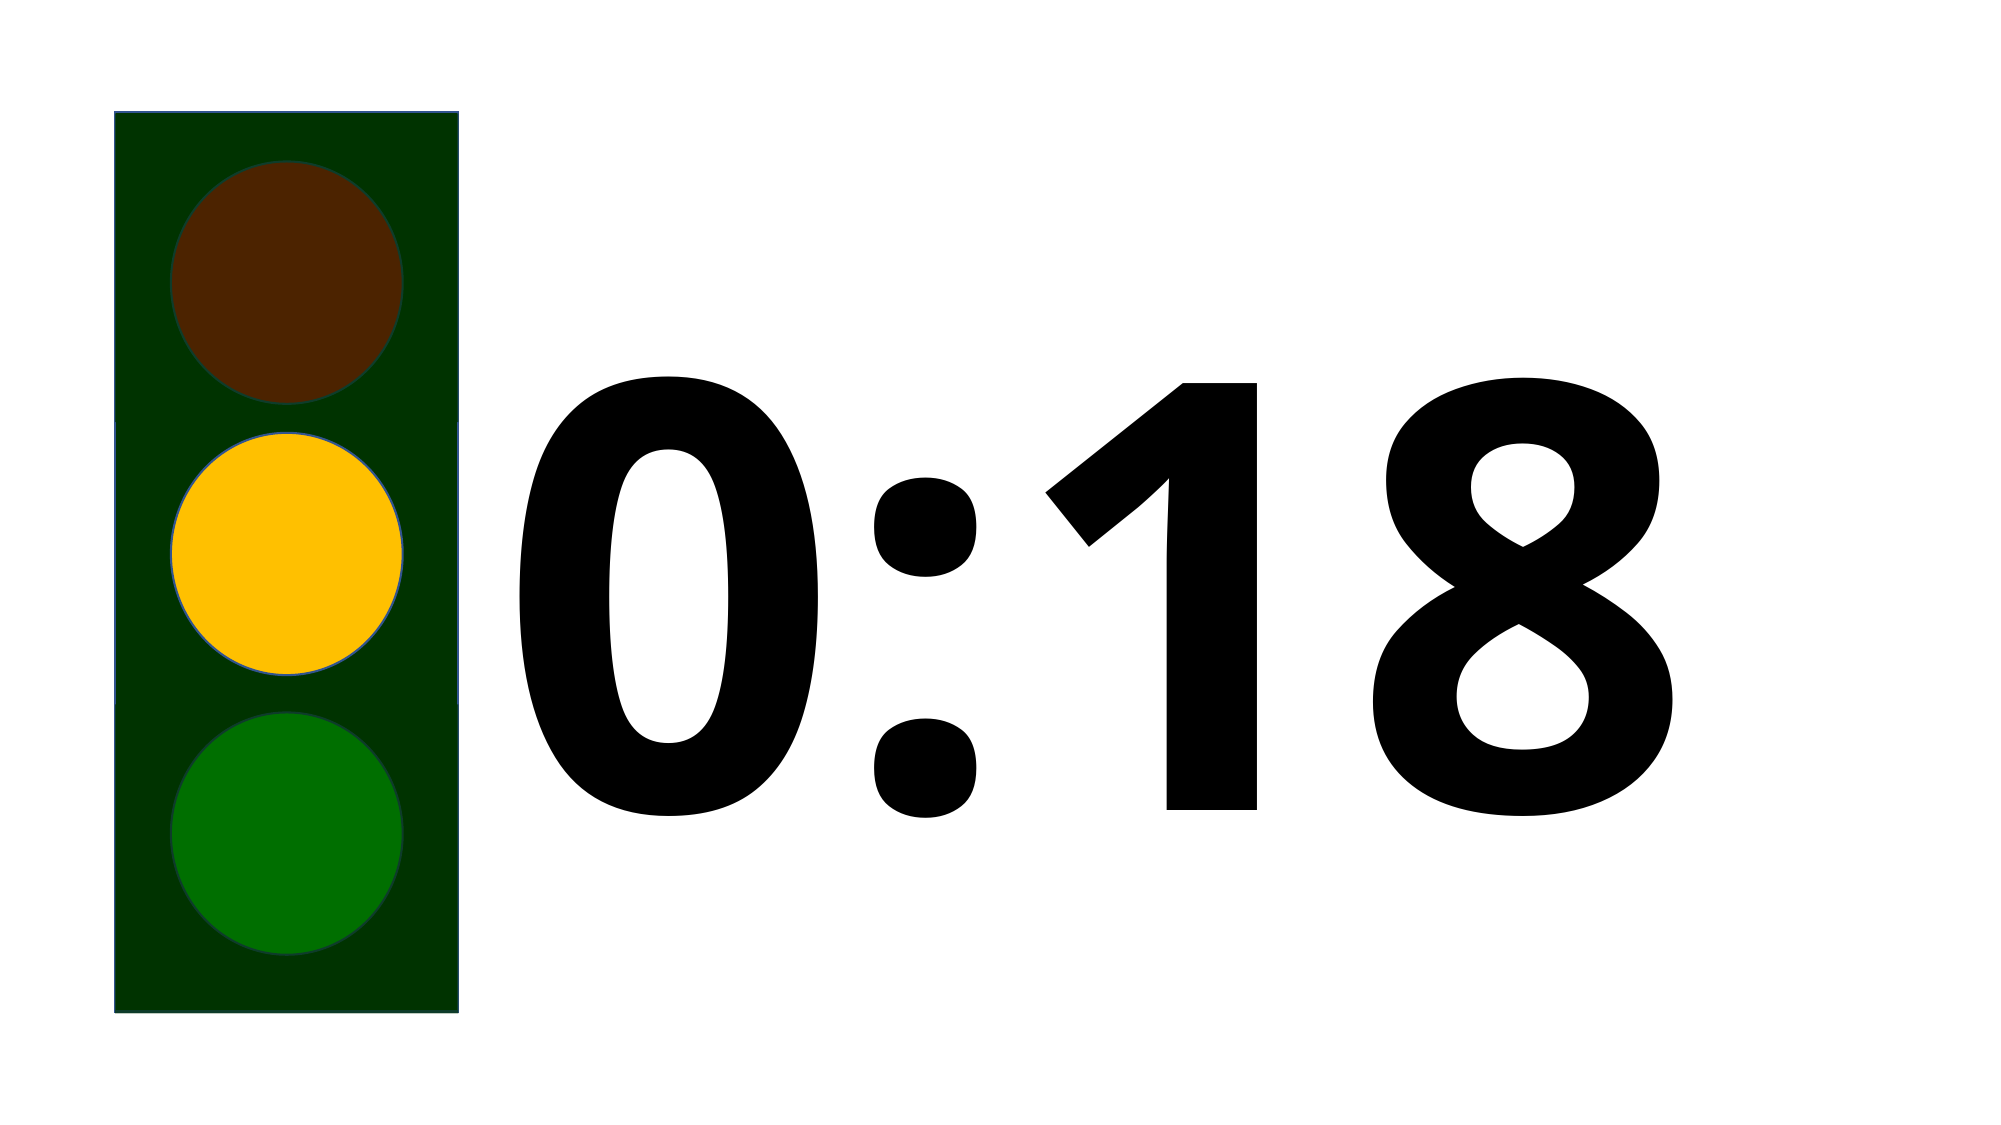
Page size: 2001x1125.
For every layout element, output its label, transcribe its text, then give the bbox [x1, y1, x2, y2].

text_box [169, 431, 404, 677]
text_box 0:18 [483, 204, 1924, 938]
text_box [114, 703, 459, 1014]
text_box [114, 423, 459, 703]
text_box [114, 112, 459, 423]
